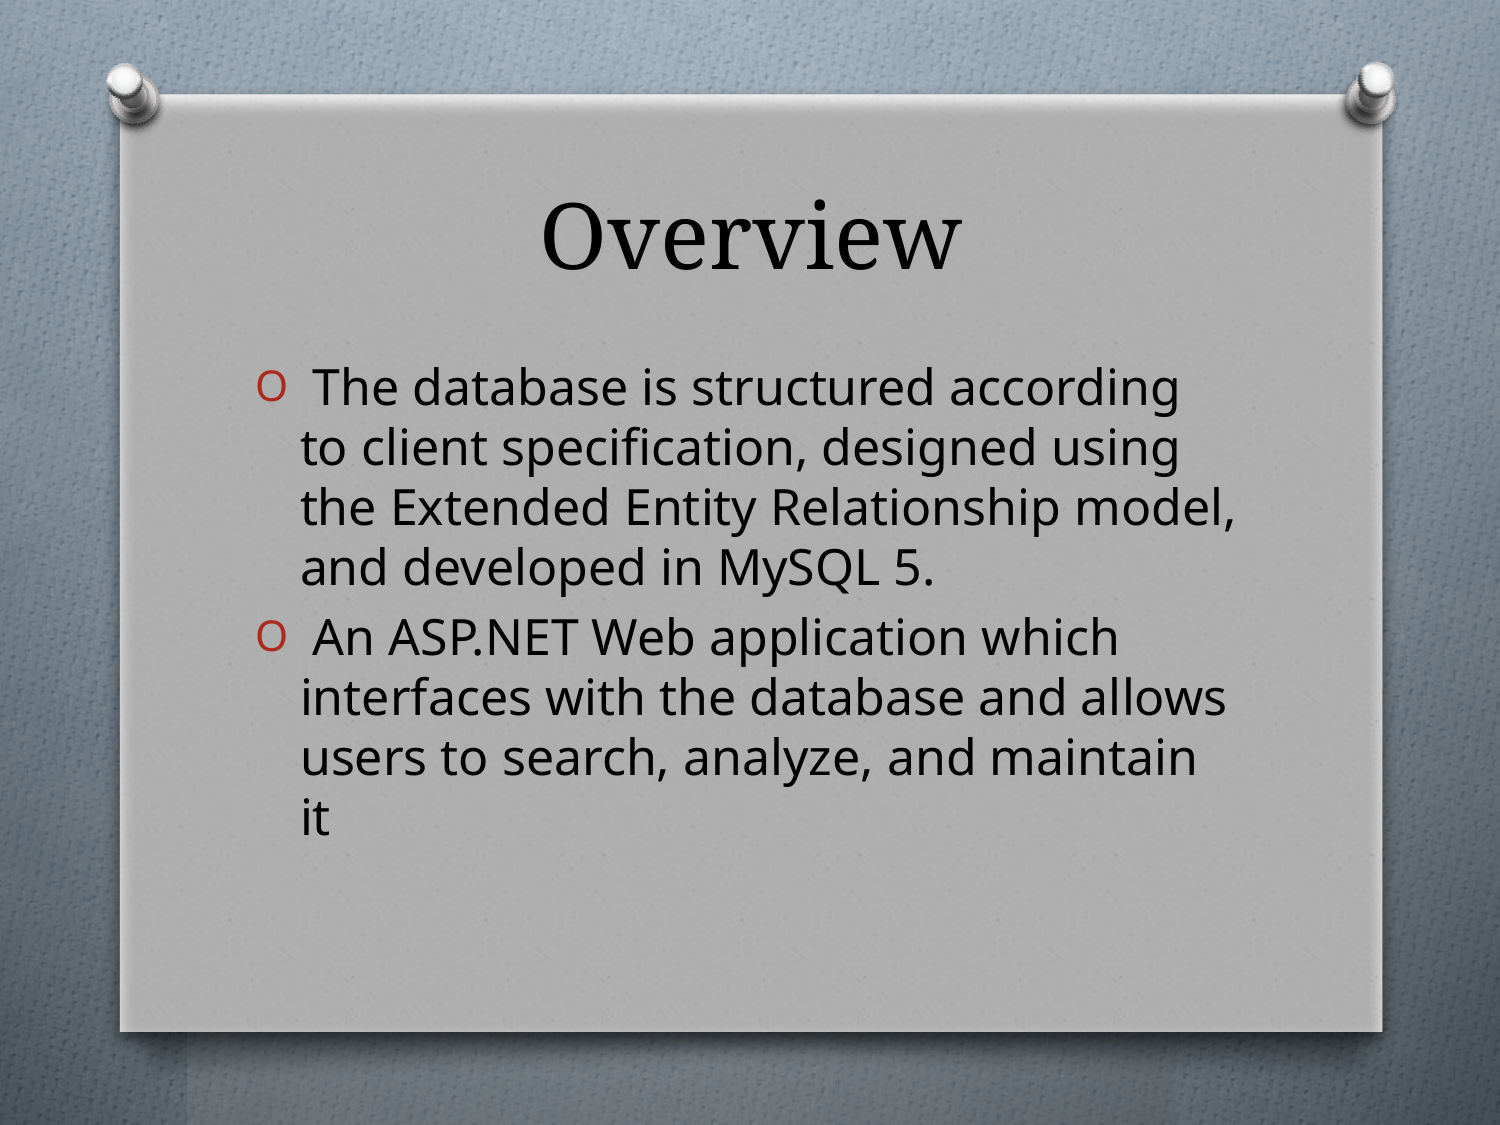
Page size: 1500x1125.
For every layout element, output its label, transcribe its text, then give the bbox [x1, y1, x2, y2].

list The database is structured according to client specification, designed using the Extended Entity Relationship model, and developed in MySQL 5. An ASP.NET Web application which interfaces with the database and allows users to search, analyze, and maintain it [240, 347, 1257, 939]
picture [1317, 35, 1439, 156]
title Overview [179, 134, 1323, 332]
picture [75, 29, 198, 153]
